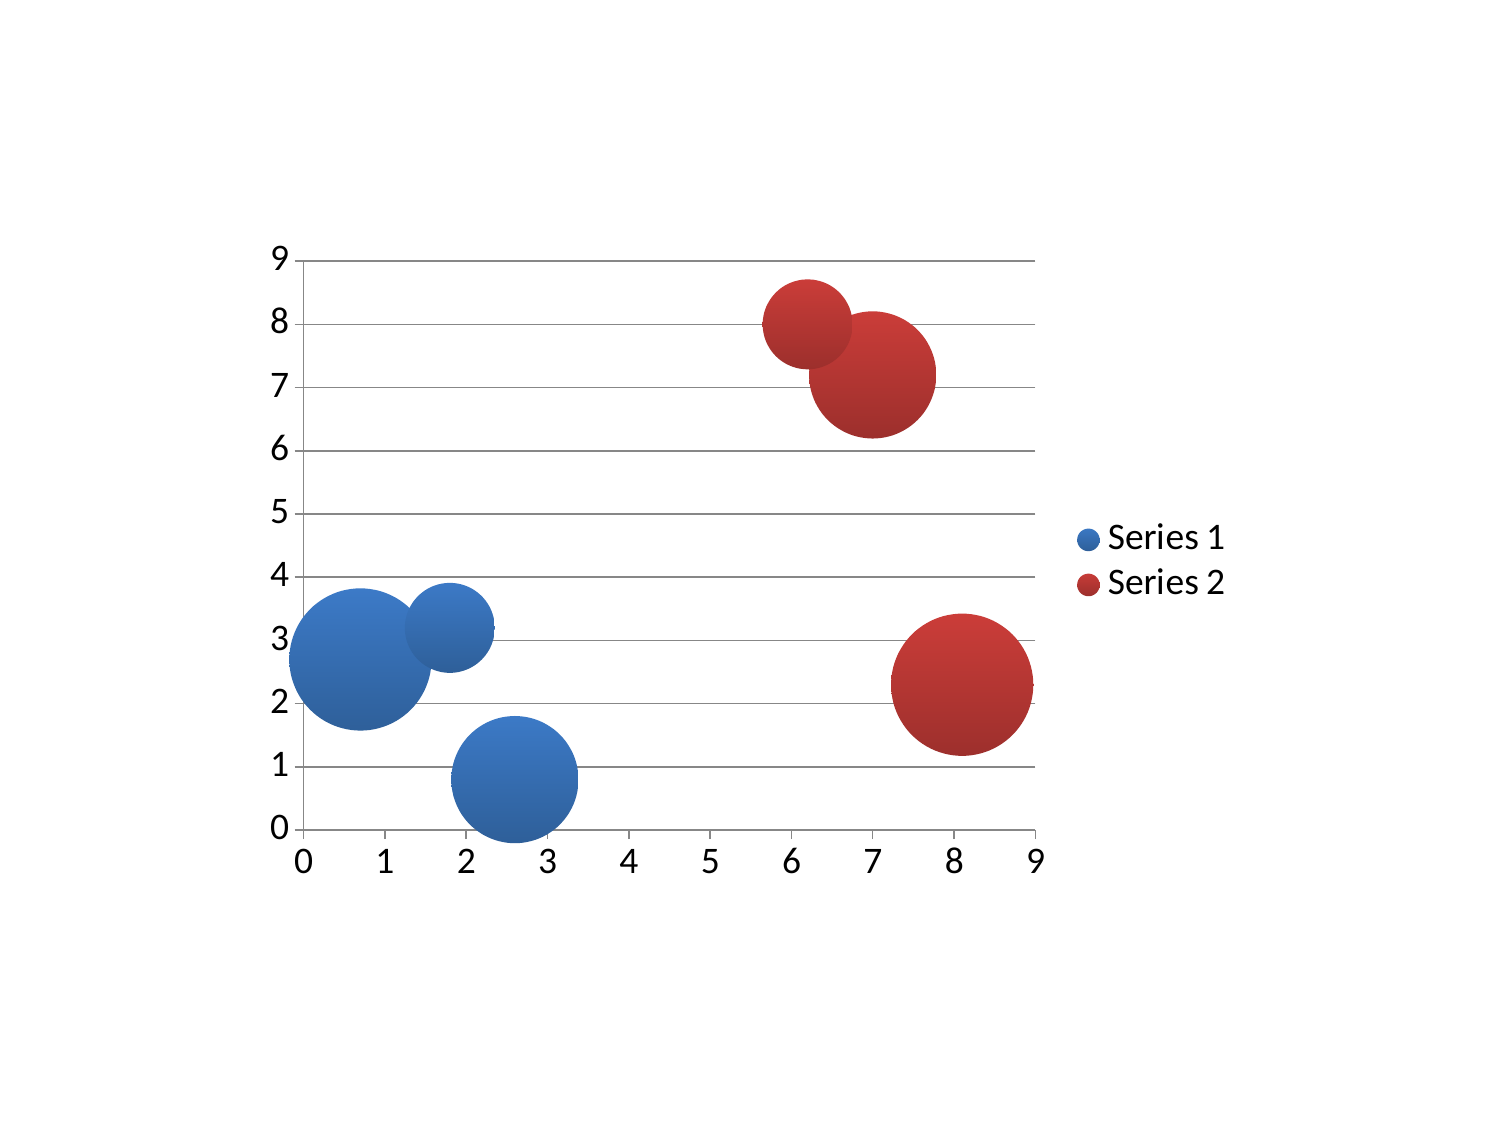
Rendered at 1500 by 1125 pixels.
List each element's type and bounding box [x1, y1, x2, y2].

chart [249, 228, 1251, 897]
